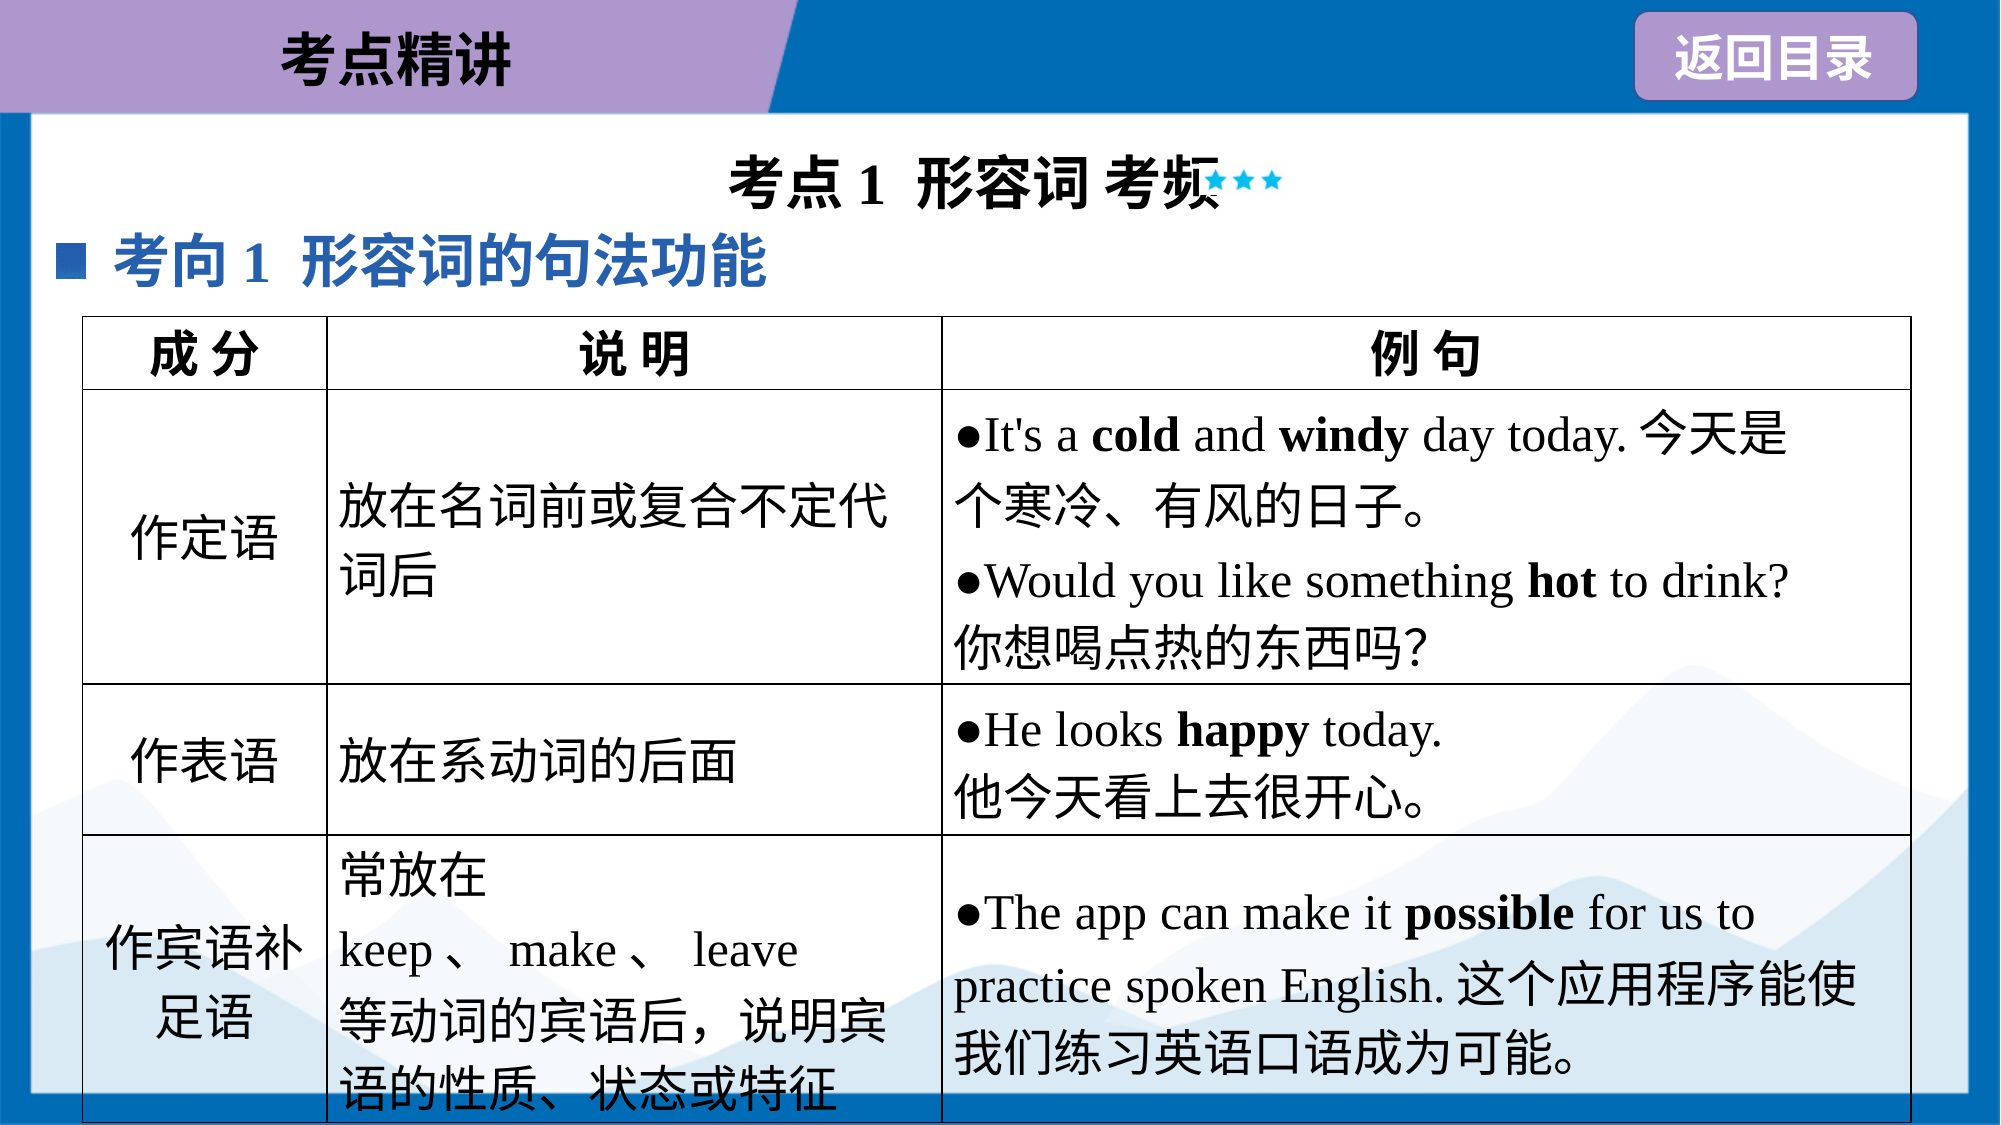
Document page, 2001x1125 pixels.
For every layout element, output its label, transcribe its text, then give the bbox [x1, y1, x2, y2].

table_cell ●He looks happy today. 他今天看上去很开心。 [943, 685, 1910, 834]
table_header 说 明 [328, 317, 941, 389]
table_cell ●The app can make it possible for us to practice spoken English.这个应用程序能使 我们练习英语口语成为可能。 [943, 836, 1910, 1122]
text_box 考向1 形容词的句法功能 [112, 223, 1917, 294]
table_cell 常放在keep、make、leave 等动词的宾语后，说明宾 语的性质、状态或特征 [328, 836, 941, 1122]
table_cell ●It's a cold and windy day today.今天是 个寒冷、有风的日子。 ●Would you like something hot to drink? 你想喝点热的东西吗？ [943, 390, 1910, 683]
table_cell 作定语 [83, 390, 326, 683]
text_box 考点1 形容词 考频 . [82, 144, 1918, 215]
table_cell 放在系动词的后面 [328, 685, 941, 834]
table_header 例 句 [943, 317, 1910, 389]
table_cell 作宾语补 足语 [83, 836, 326, 1122]
picture [0, 0, 2000, 1125]
table_header 成 分 [83, 317, 326, 389]
table_cell 放在名词前或复合不定代 词后 [328, 390, 941, 683]
table_cell 作表语 [83, 685, 326, 834]
